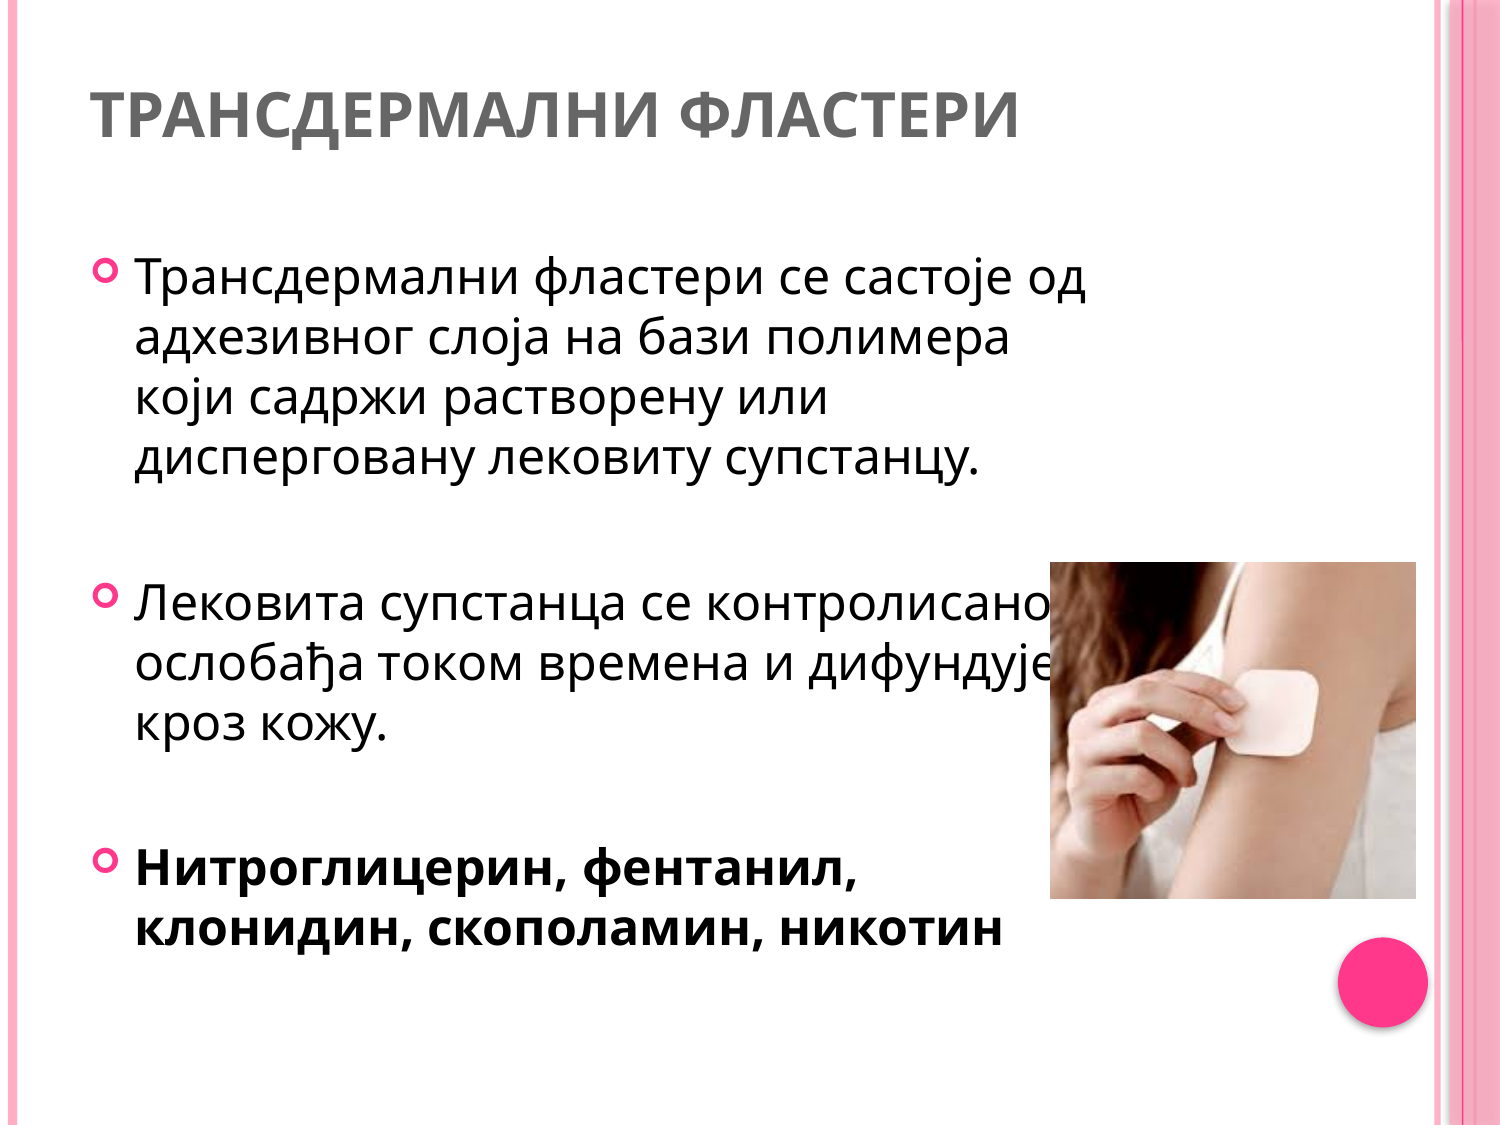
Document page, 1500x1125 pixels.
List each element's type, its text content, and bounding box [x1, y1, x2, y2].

picture [1049, 561, 1417, 899]
list Трансдермални фластери се састоје од адхезивног слоја на бази полимера који садржи растворену или дисперговану лековиту супстанцу. Лековита супстанца се контролисано ослобађа током времена и дифундује кроз кожу. Нитроглицерин, фентанил, клонидин, скополамин, никотин [75, 237, 1125, 1062]
title Трансдермални фластери [75, 45, 1300, 233]
